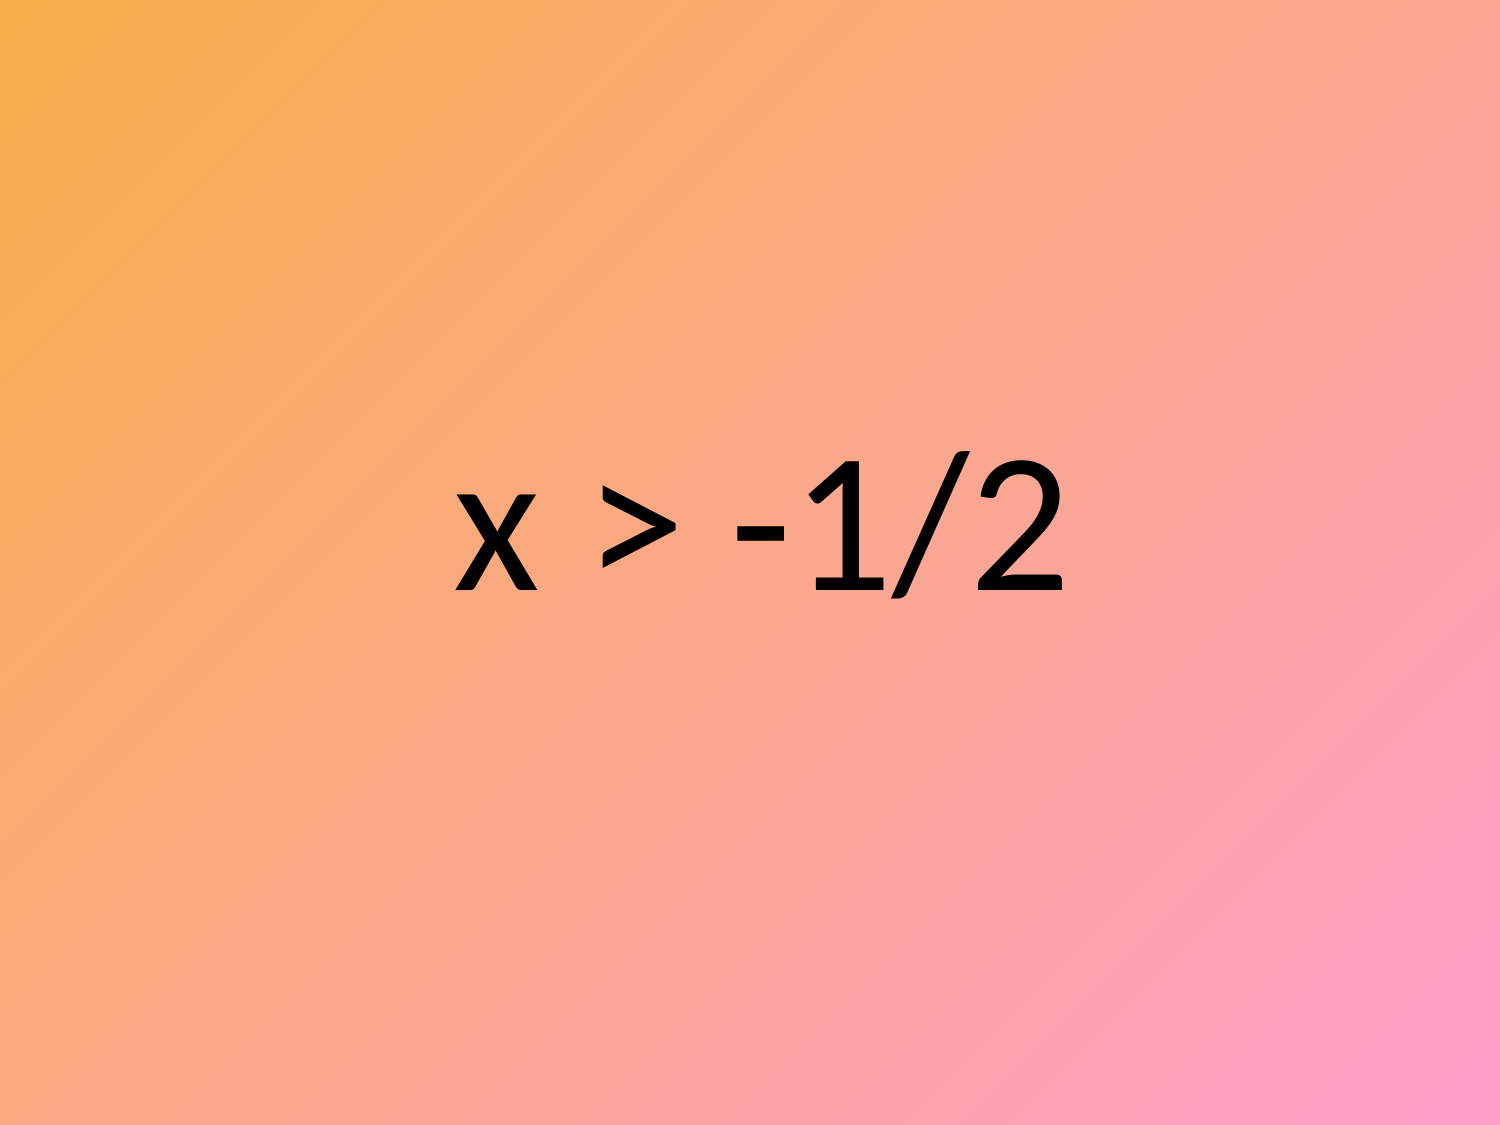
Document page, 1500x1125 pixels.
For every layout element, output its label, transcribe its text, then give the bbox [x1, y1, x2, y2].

list x > -1/2 [87, 382, 1438, 1125]
